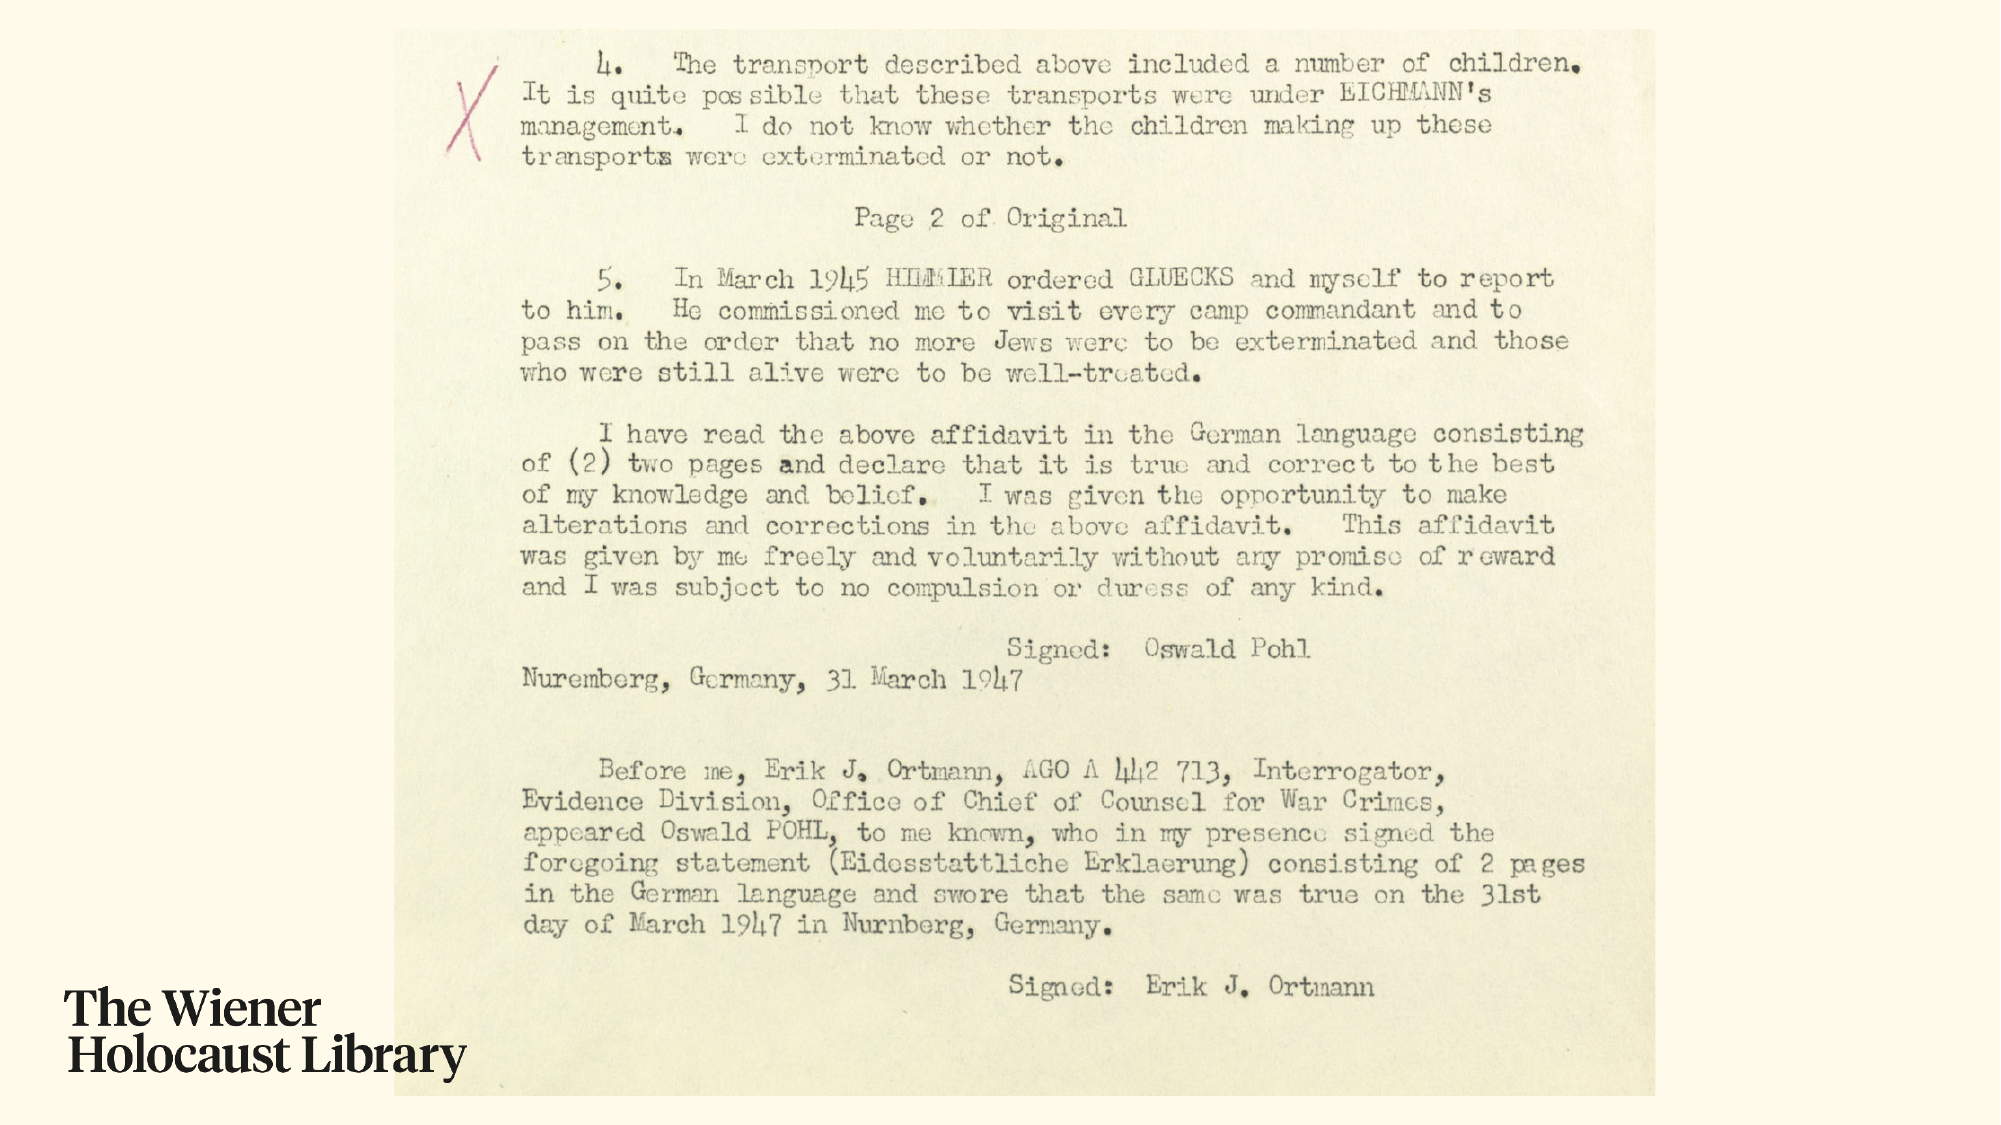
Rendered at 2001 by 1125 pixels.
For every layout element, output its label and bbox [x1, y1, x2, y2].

picture [64, 29, 1656, 1096]
